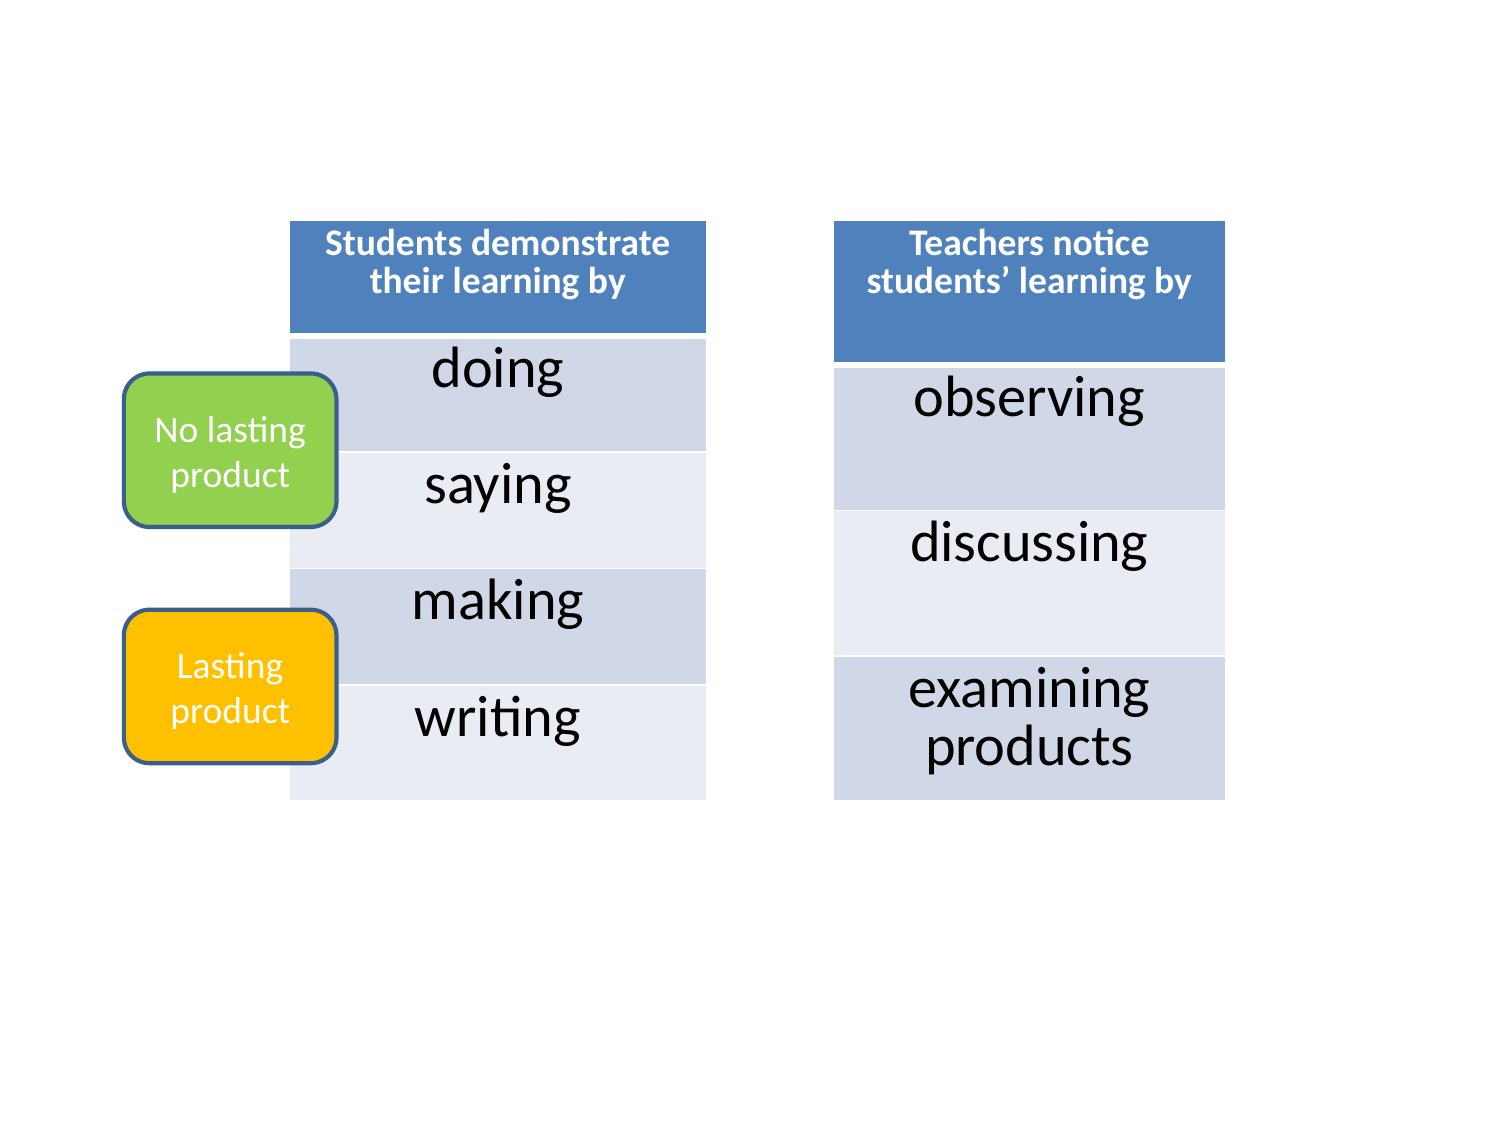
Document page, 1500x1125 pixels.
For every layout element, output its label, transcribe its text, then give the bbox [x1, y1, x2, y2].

table_cell discussing [834, 511, 1225, 655]
table_cell writing [290, 686, 706, 800]
table_cell observing [834, 368, 1225, 510]
text_box Lasting product [121, 607, 339, 766]
text_box No lasting product [121, 371, 339, 530]
table_header Teachers notice students’ learning by [834, 221, 1225, 362]
table_cell doing [290, 339, 706, 451]
table_header Students demonstrate their learning by [290, 221, 706, 333]
table_cell examining products [834, 657, 1225, 800]
table_cell saying [290, 453, 706, 568]
table_cell making [290, 569, 706, 684]
